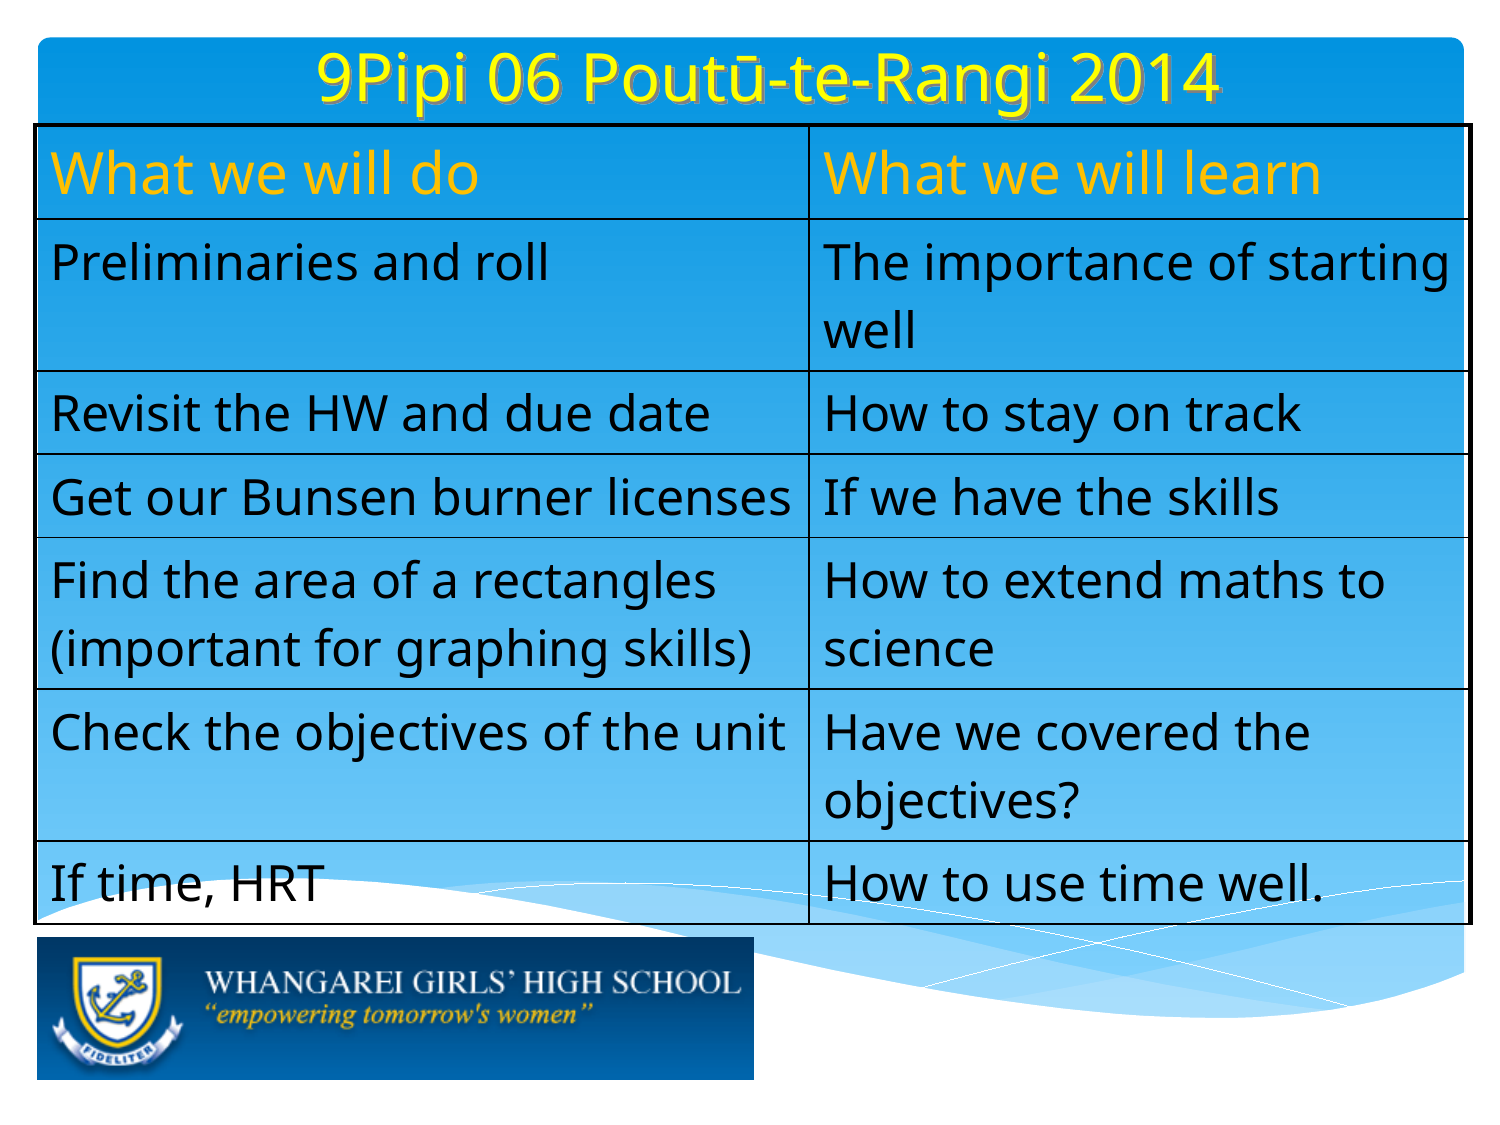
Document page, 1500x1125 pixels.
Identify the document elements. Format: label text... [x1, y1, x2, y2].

text_box 9Pipi 06 Poutū-te-Rangi 2014 [162, 24, 1375, 123]
table_cell If we have the skills [810, 455, 1468, 537]
table_cell Have we covered the objectives? [810, 690, 1468, 840]
table_cell The importance of starting well [810, 220, 1468, 370]
table_cell Check the objectives of the unit [37, 690, 808, 840]
table_cell Preliminaries and roll [37, 220, 808, 370]
table_cell Find the area of a rectangles (important for graphing skills) [37, 538, 808, 688]
table_cell Get our Bunsen burner licenses [37, 455, 808, 537]
table_header What we will learn [810, 127, 1468, 218]
table_cell How to extend maths to science [810, 538, 1468, 688]
table_cell If time, HRT [37, 842, 808, 923]
table_cell Revisit the HW and due date [37, 372, 808, 453]
picture [37, 937, 754, 1080]
table_cell How to use time well. [810, 842, 1468, 923]
table_cell How to stay on track [810, 372, 1468, 453]
table_header What we will do [37, 127, 808, 218]
